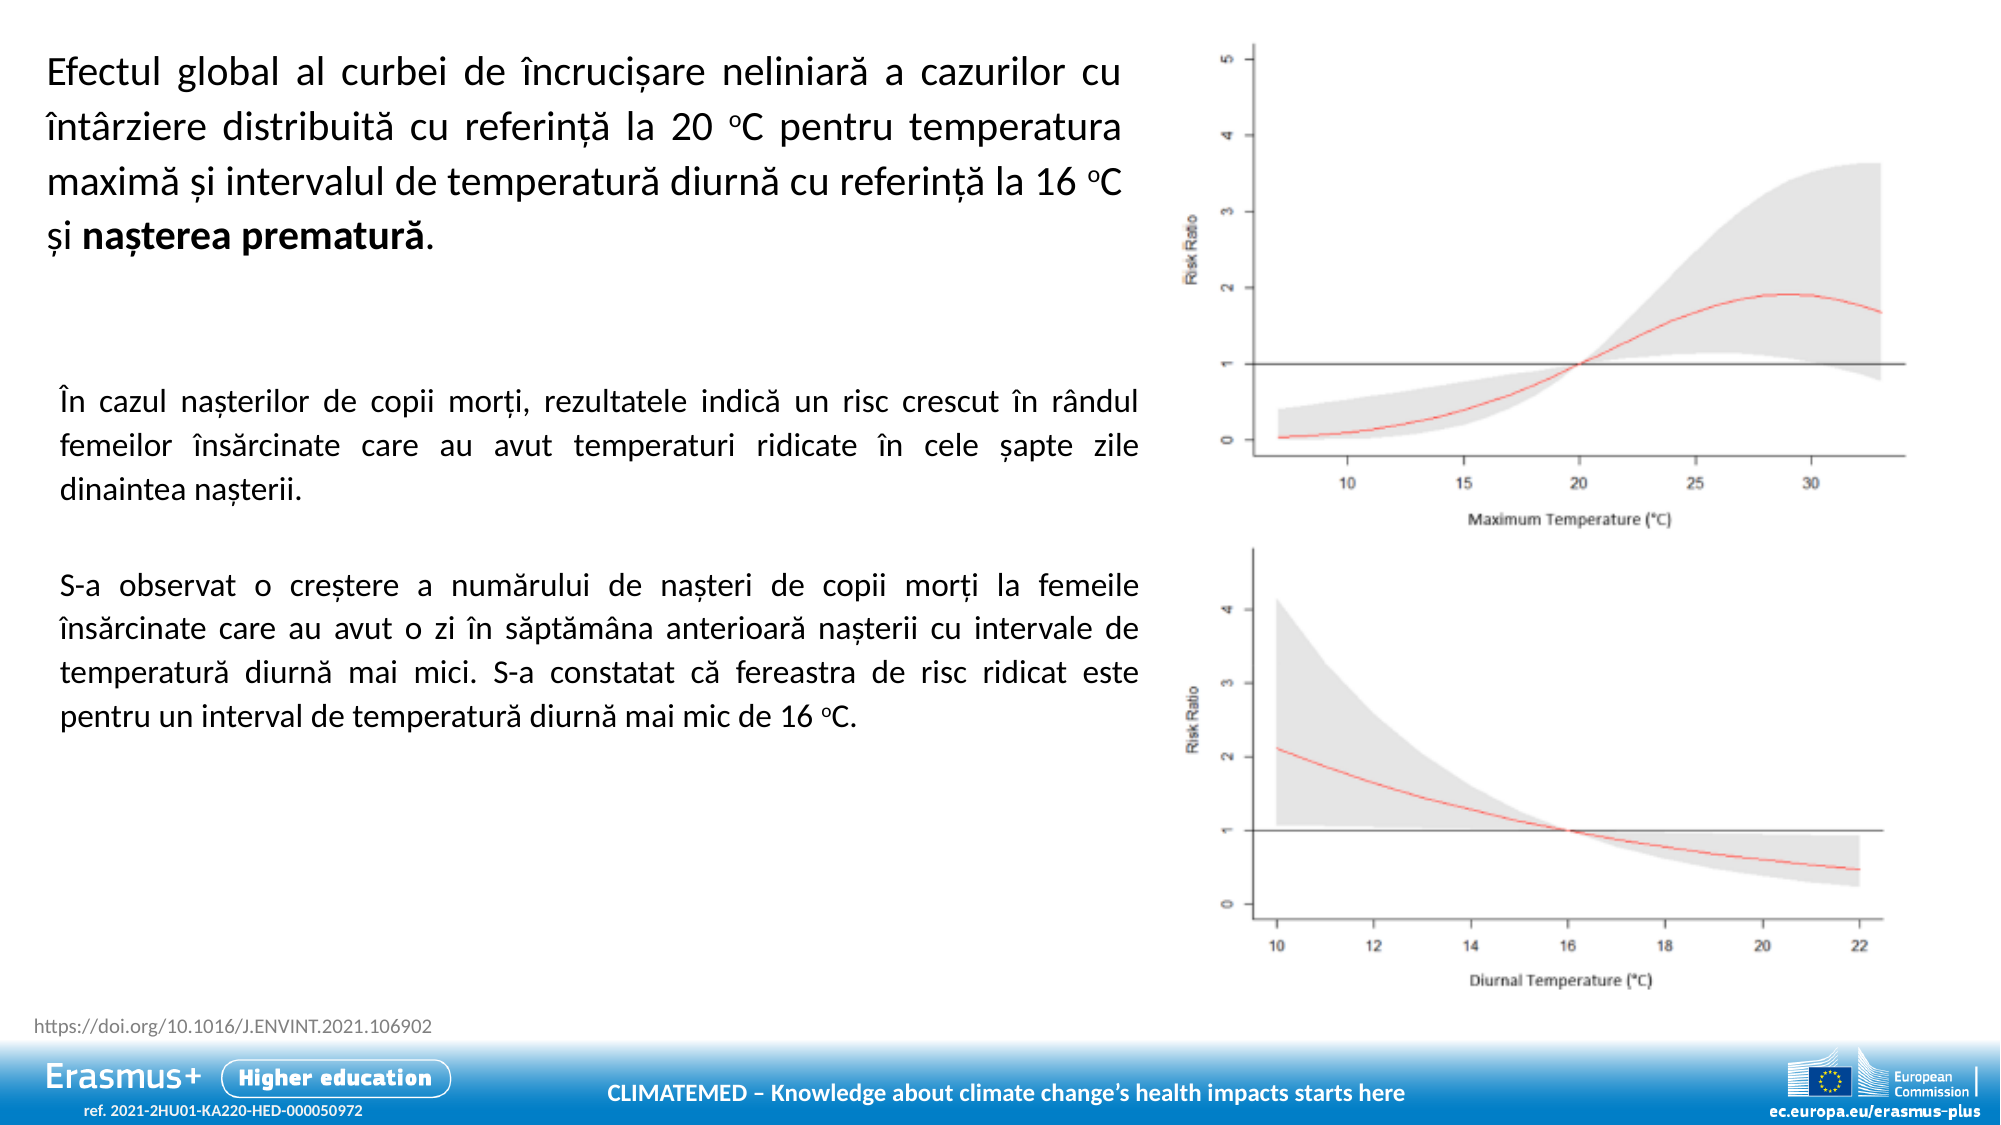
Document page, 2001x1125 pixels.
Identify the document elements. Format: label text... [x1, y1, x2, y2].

title Efectul global al curbei de încrucișare neliniară a cazurilor cu întârziere distribuită cu referință la 20 oC pentru temperatura maximă și intervalul de temperatură diurnă cu referință la 16 oC și nașterea prematură. [31, 32, 1138, 265]
picture [0, 24, 2000, 1125]
list În cazul nașterilor de copii morți, rezultatele indică un risc crescut în rândul femeilor însărcinate care au avut temperaturi ridicate în cele șapte zile dinaintea nașterii. S-a observat o creștere a numărului de nașteri de copii morți la femeile însărcinate care au avut o zi în săptămâna anterioară nașterii cu intervale de temperatură diurnă mai mici. S-a constatat că fereastra de risc ridicat este pentru un interval de temperatură diurnă mai mic de 16 oC. [44, 367, 1156, 924]
text_box https://doi.org/10.1016/J.ENVINT.2021.106902 [19, 1005, 789, 1046]
